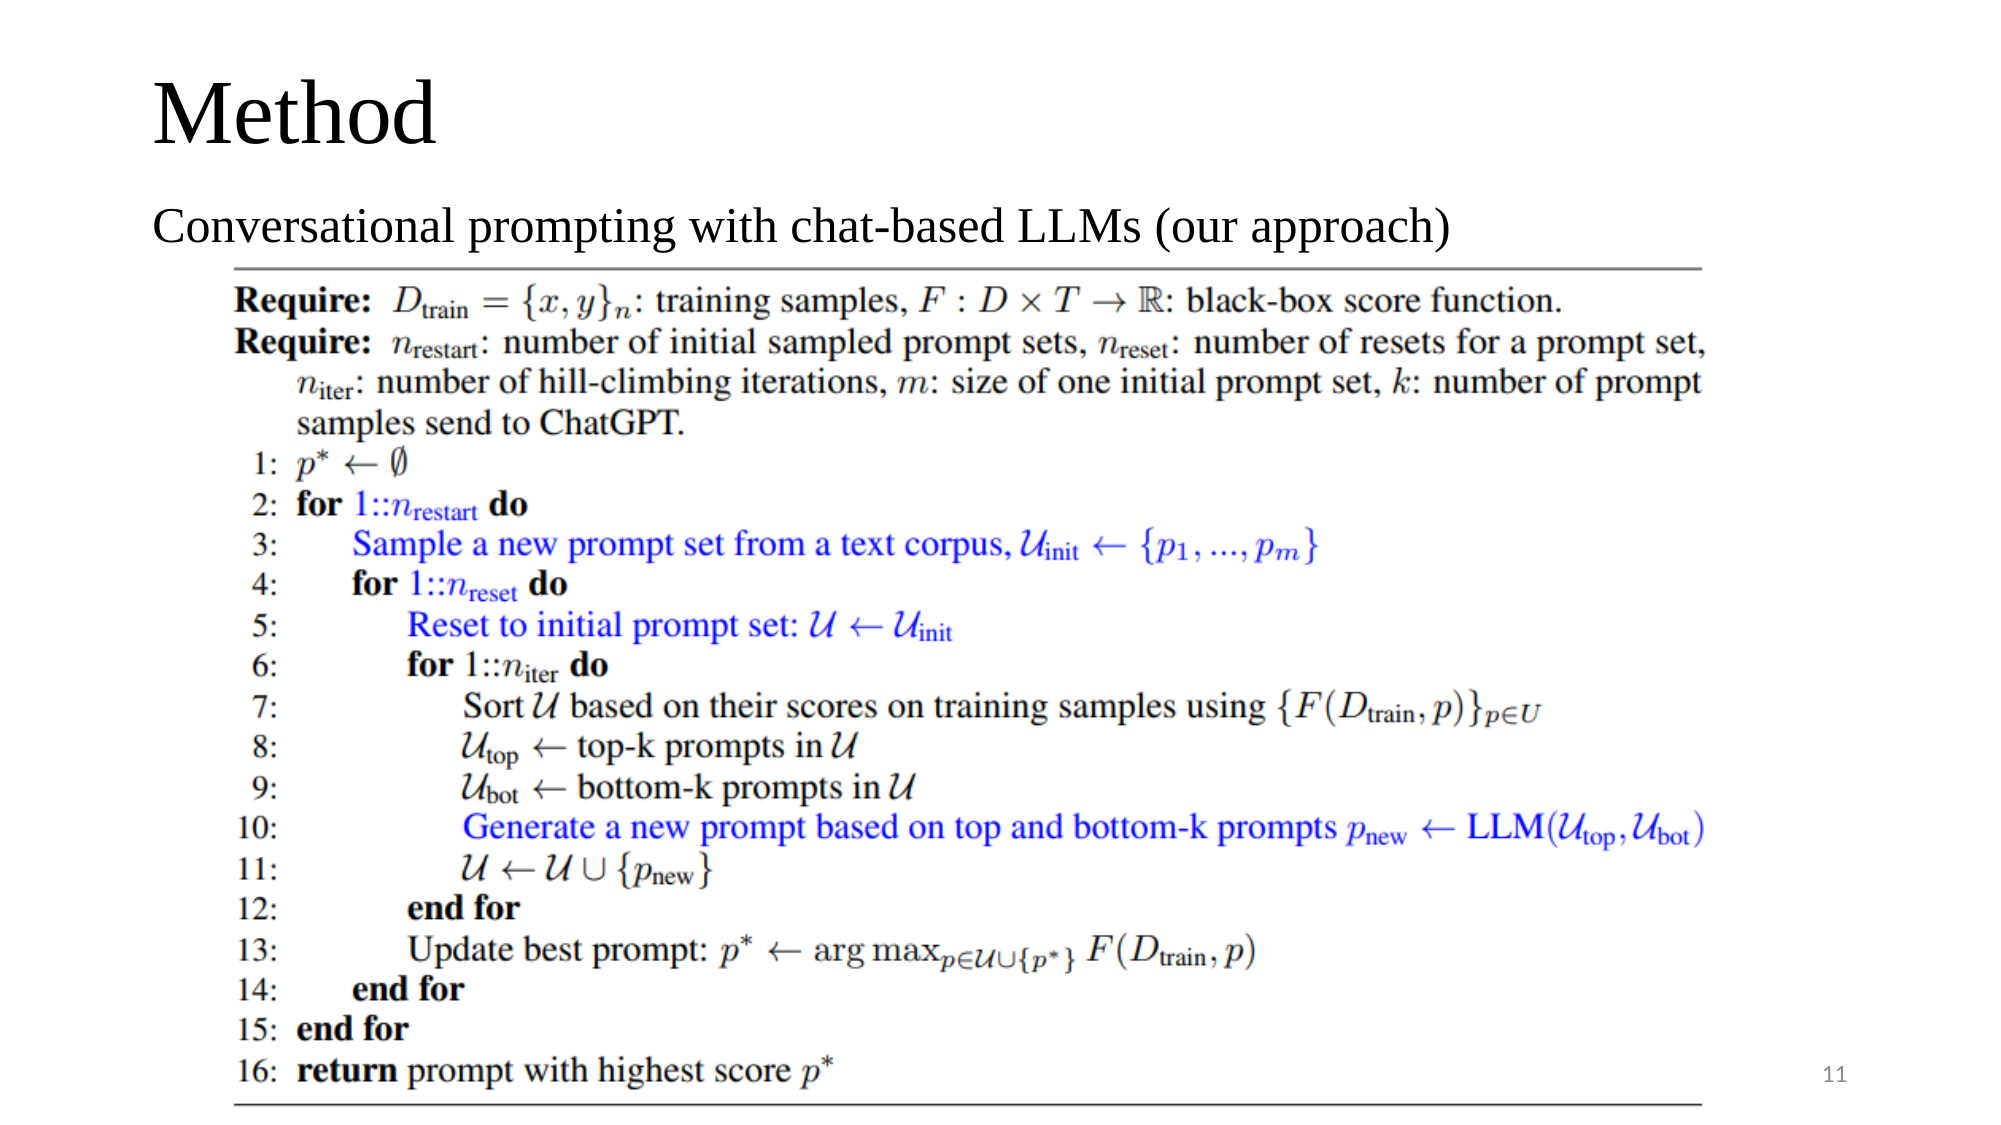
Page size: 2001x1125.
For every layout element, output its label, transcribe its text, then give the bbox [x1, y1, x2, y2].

slide_number 11 [1723, 1042, 1863, 1103]
picture [220, 266, 1723, 1120]
title Method [137, 5, 1863, 191]
list Conversational prompting with chat-based LLMs (our approach) [137, 191, 1863, 906]
